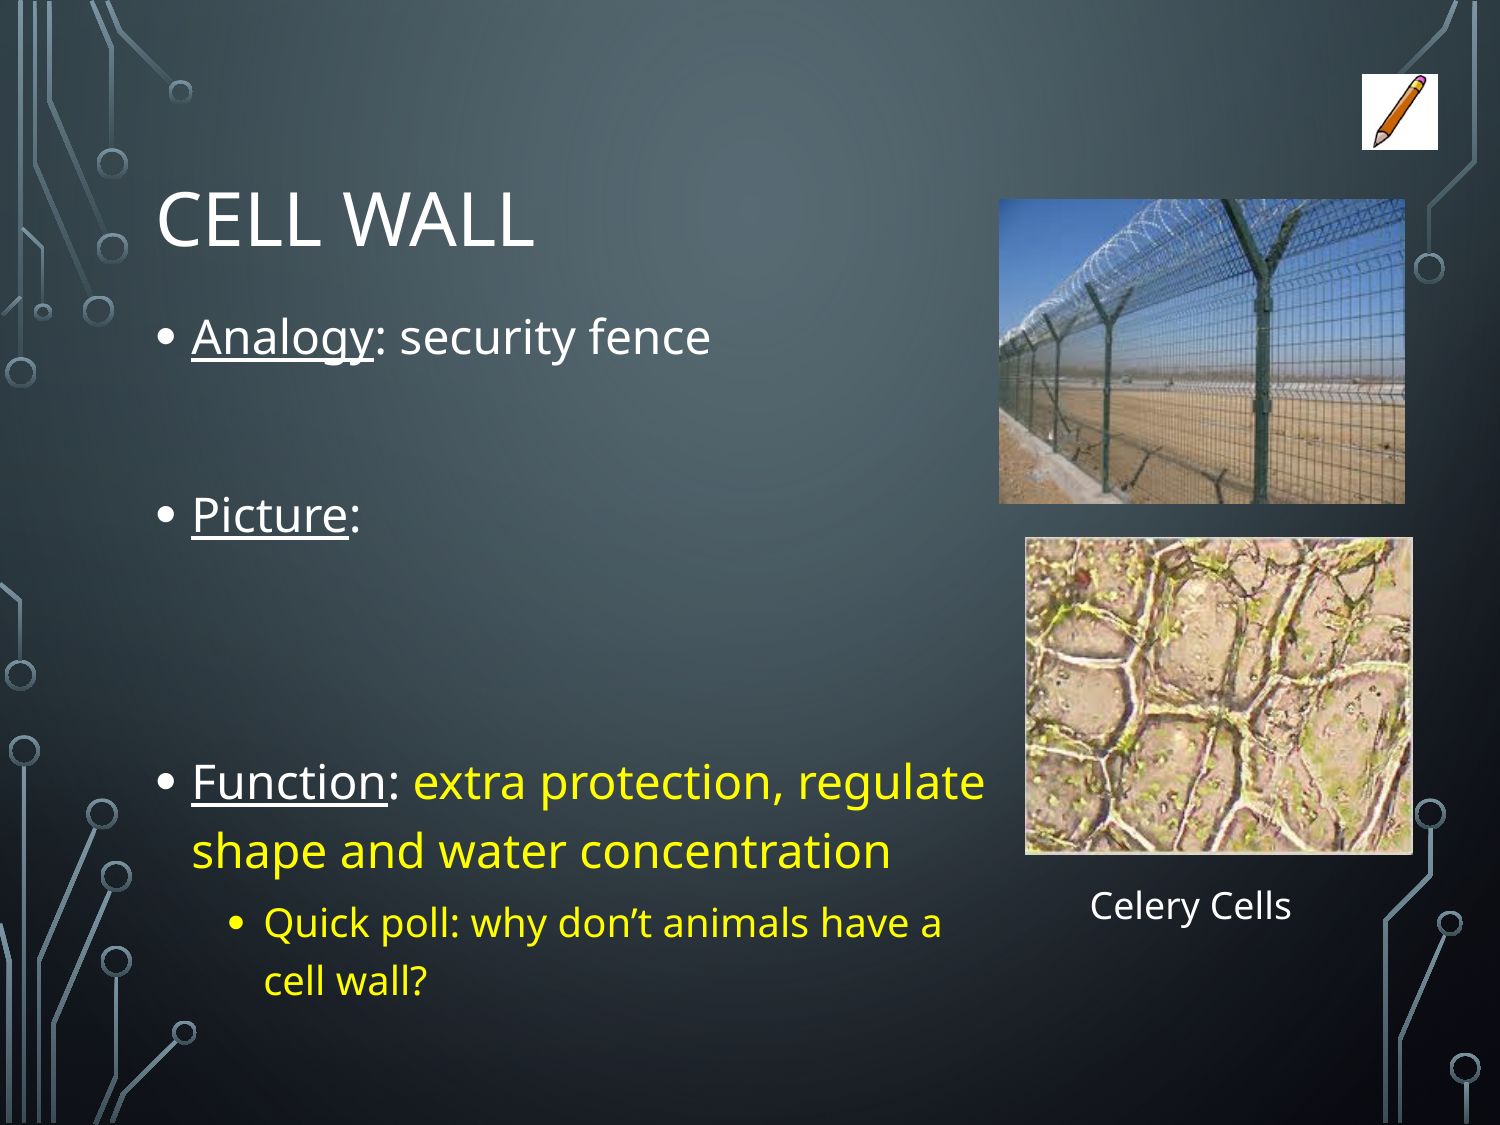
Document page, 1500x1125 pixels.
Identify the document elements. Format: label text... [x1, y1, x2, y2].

picture [1362, 74, 1438, 151]
picture [999, 199, 1405, 504]
picture [1024, 537, 1413, 855]
text_box Celery Cells [1074, 874, 1388, 935]
list Analogy: security fence Picture: Function: extra protection, regulate shape and water concentration Quick poll: why don’t animals have a cell wall? [140, 287, 1030, 1025]
title Cell wall [140, 101, 1360, 287]
